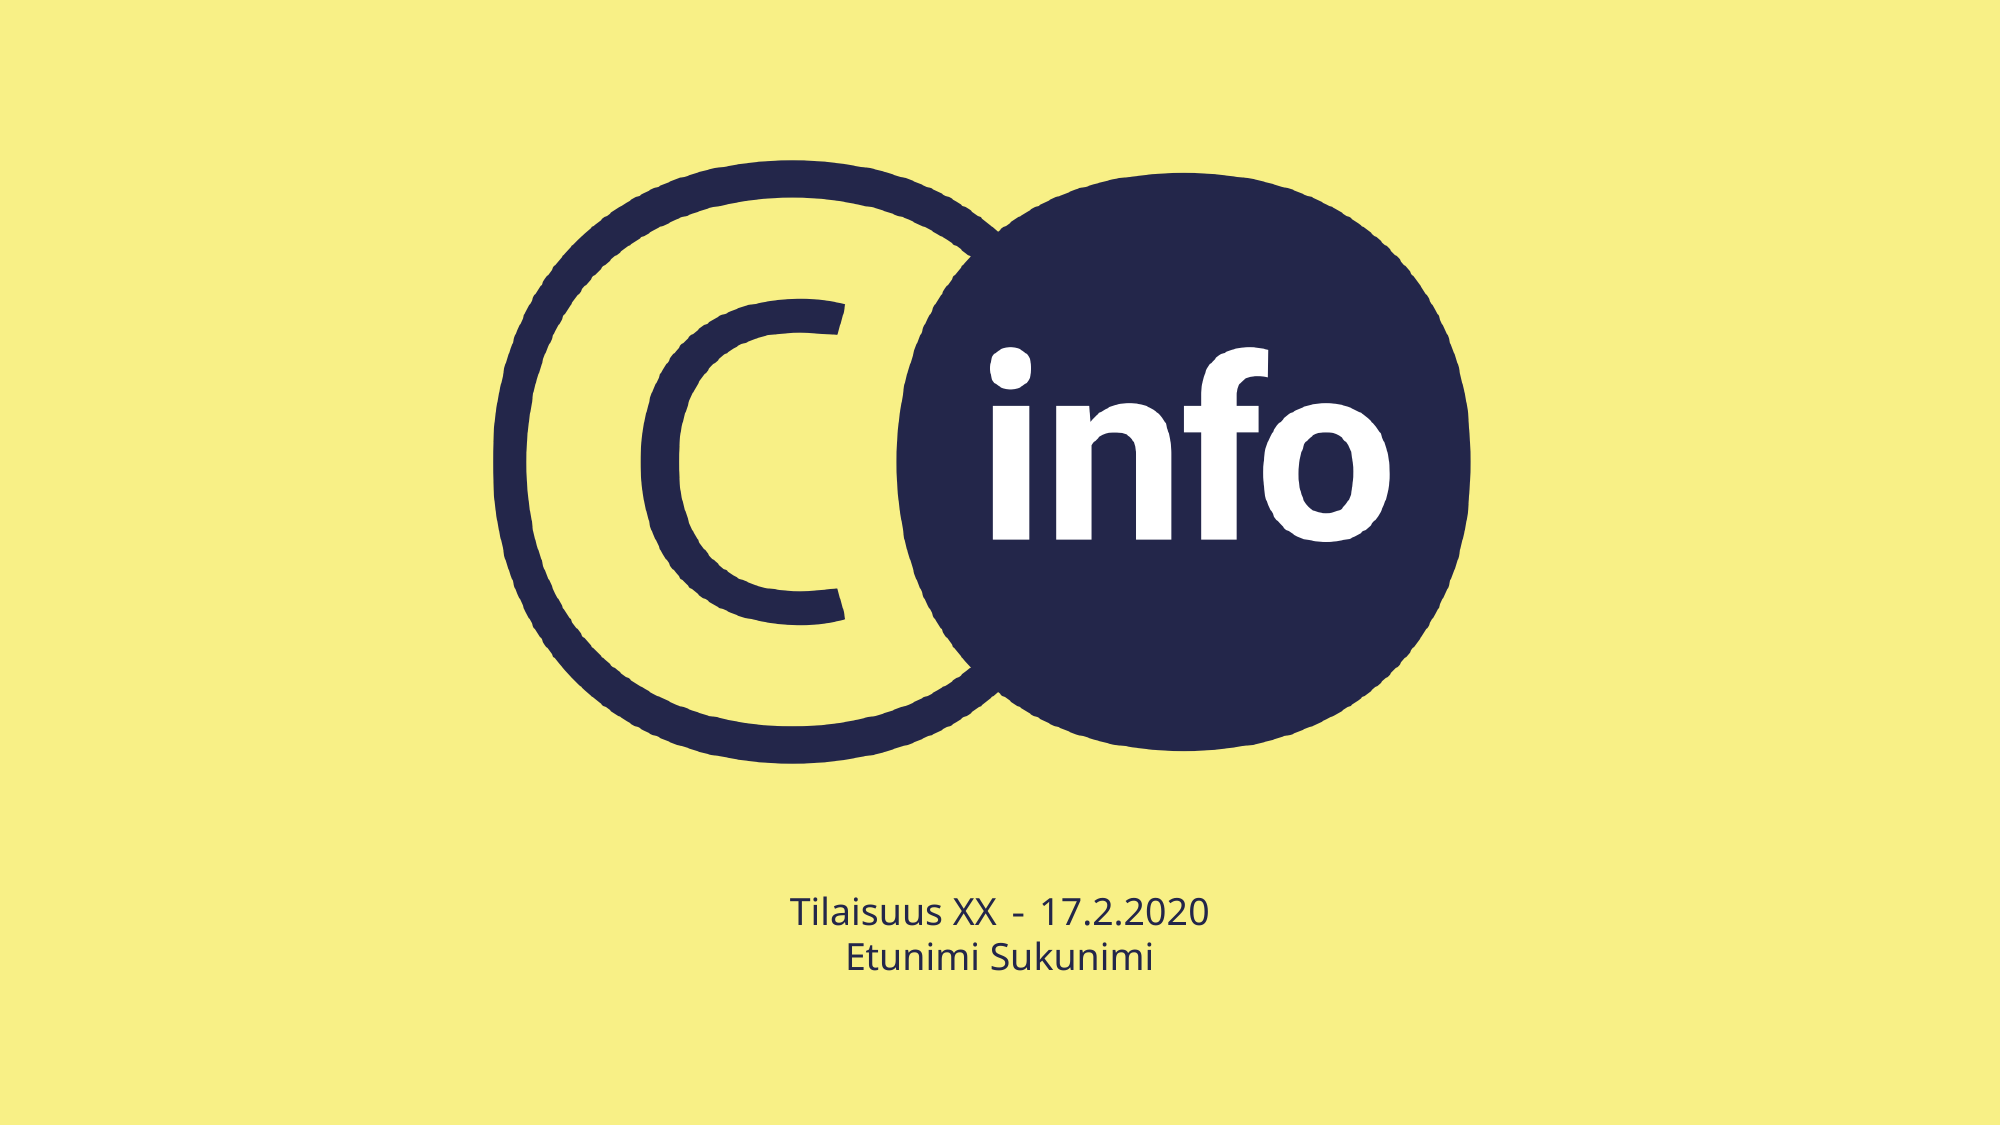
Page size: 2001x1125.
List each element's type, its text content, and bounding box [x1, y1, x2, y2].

picture [377, 50, 1584, 871]
text_box Tilaisuus XX - 17.2.2020 Etunimi Sukunimi [772, 880, 1227, 986]
